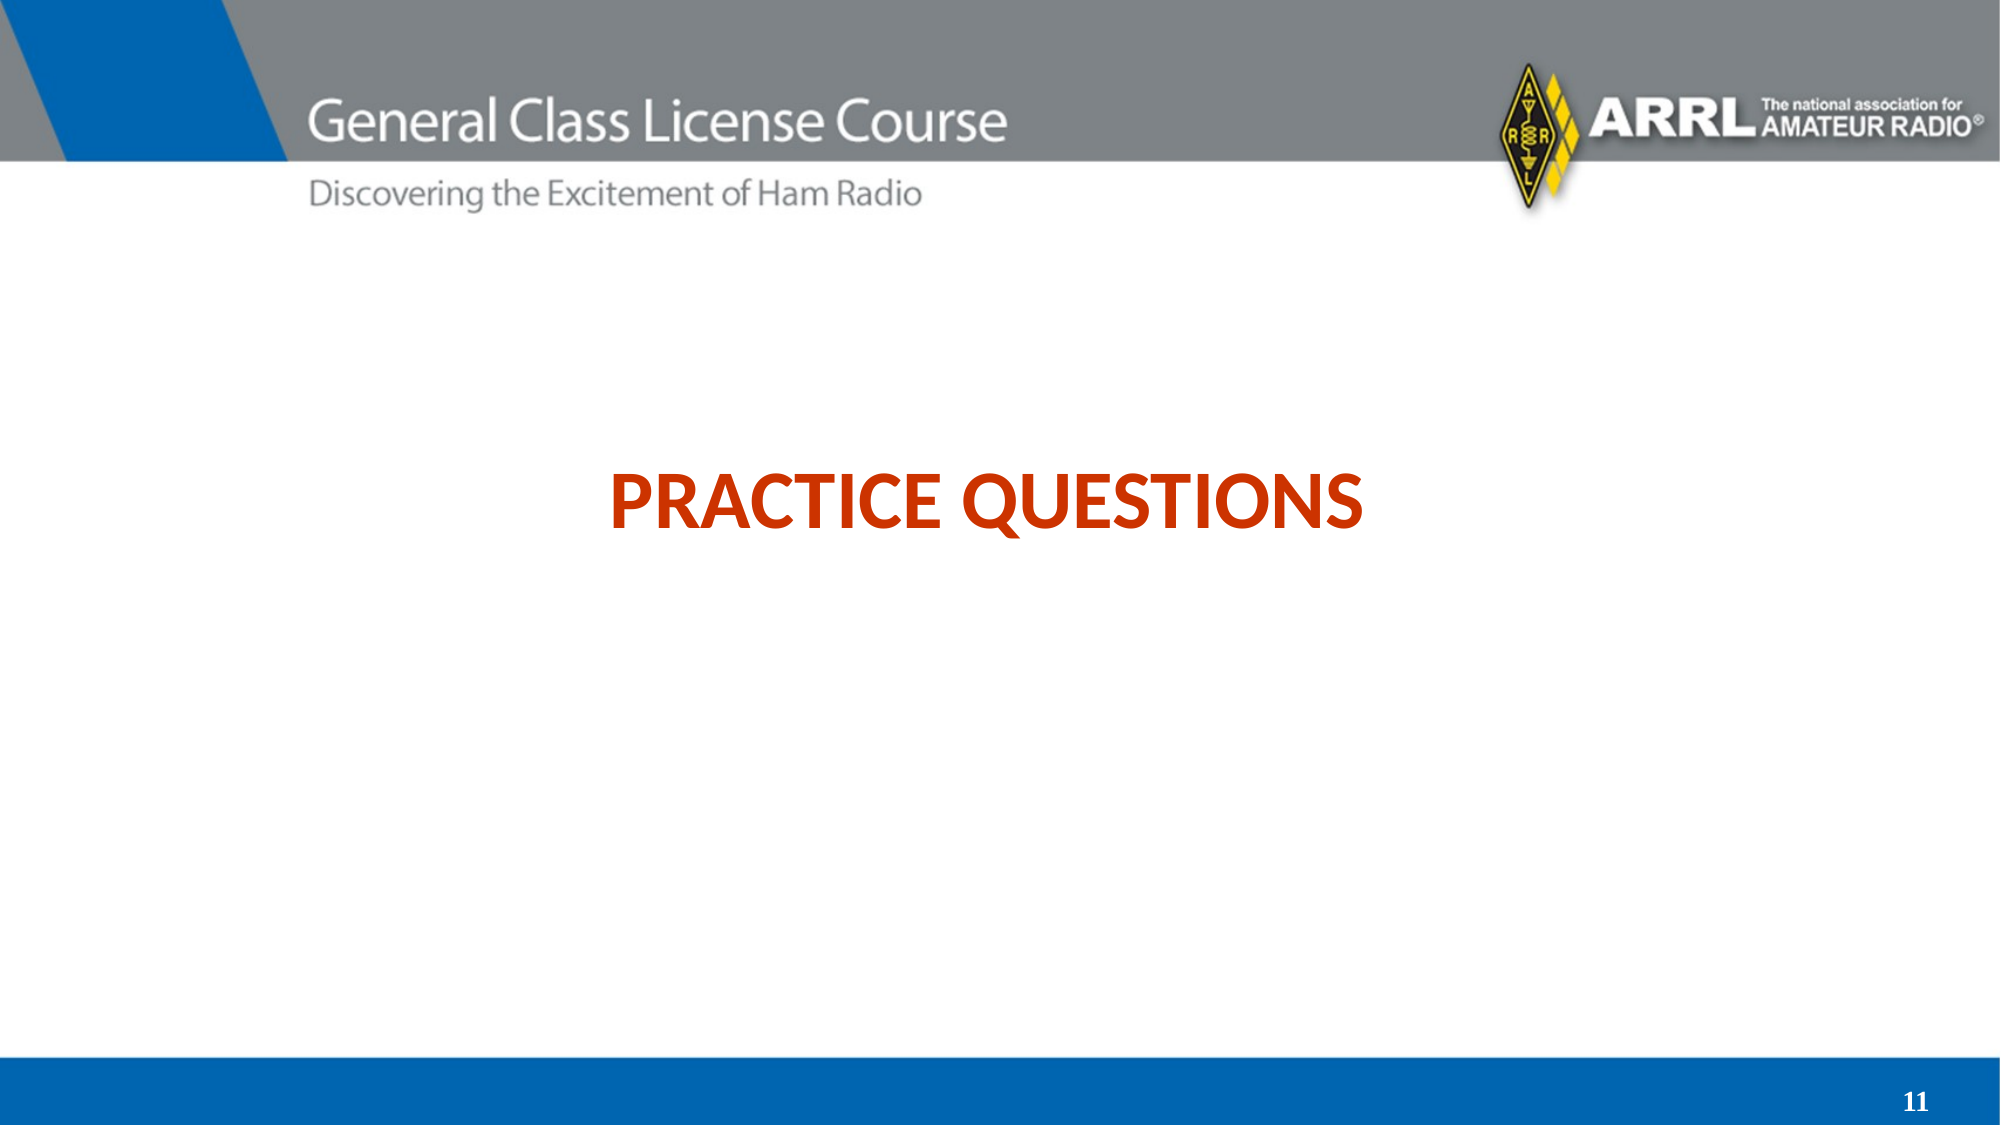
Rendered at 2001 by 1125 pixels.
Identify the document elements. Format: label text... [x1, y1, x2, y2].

title PRACTICE QUESTIONS [87, 437, 1888, 625]
picture [0, 0, 2001, 1125]
